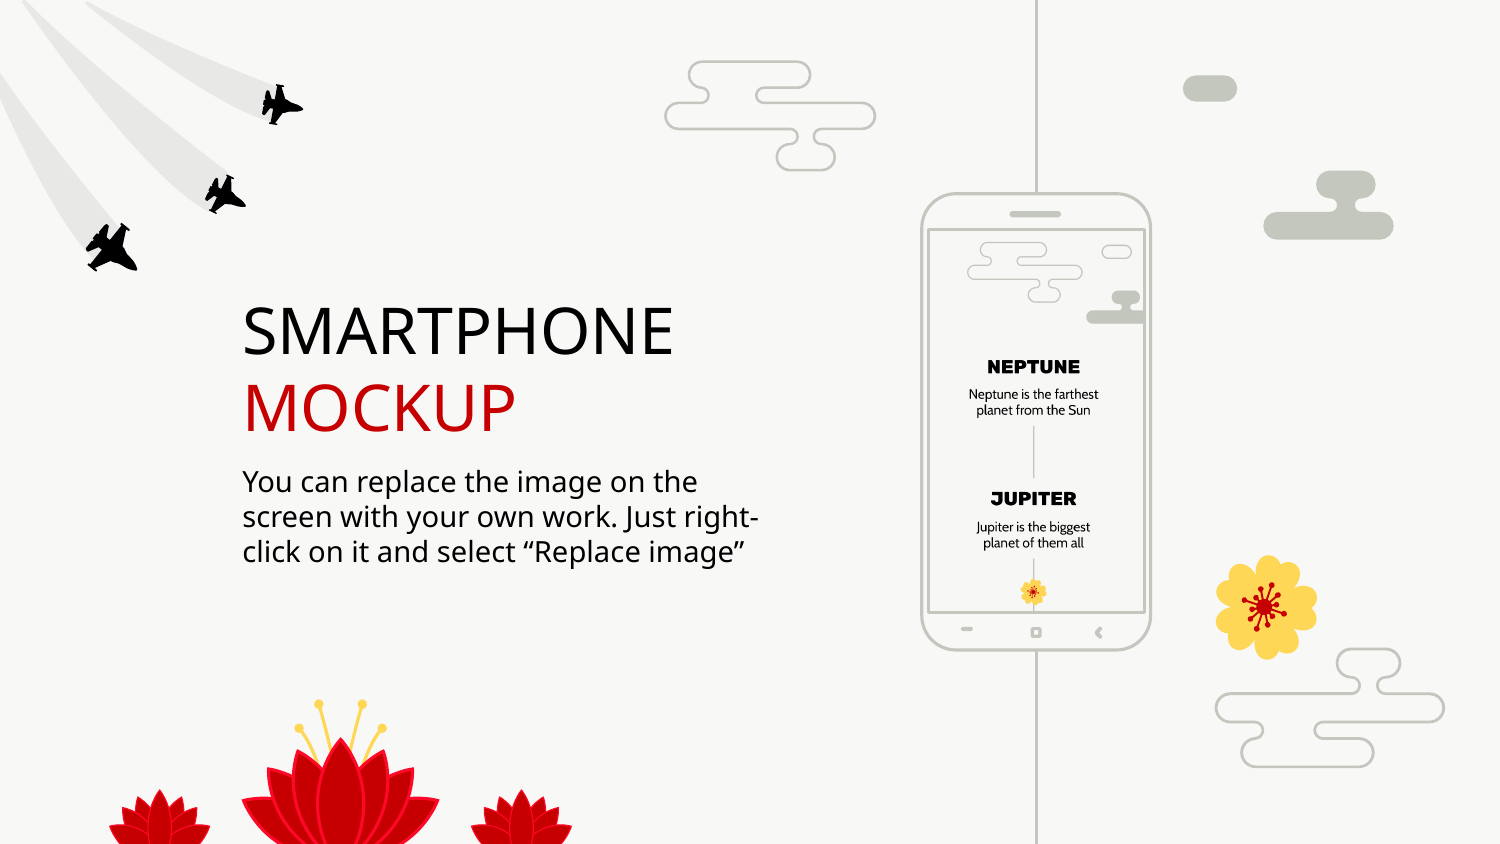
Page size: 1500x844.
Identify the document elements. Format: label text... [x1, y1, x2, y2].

picture [921, 226, 1144, 613]
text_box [1208, 556, 1323, 658]
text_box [1263, 171, 1394, 240]
title SMARTPHONE MOCKUP [227, 285, 782, 448]
text_box [921, 193, 1151, 650]
text_box [664, 60, 877, 172]
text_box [0, 0, 302, 264]
subtitle You can replace the image on the screen with your own work. Just right-click on it and select “Replace image” [227, 448, 782, 586]
text_box [1214, 647, 1446, 769]
